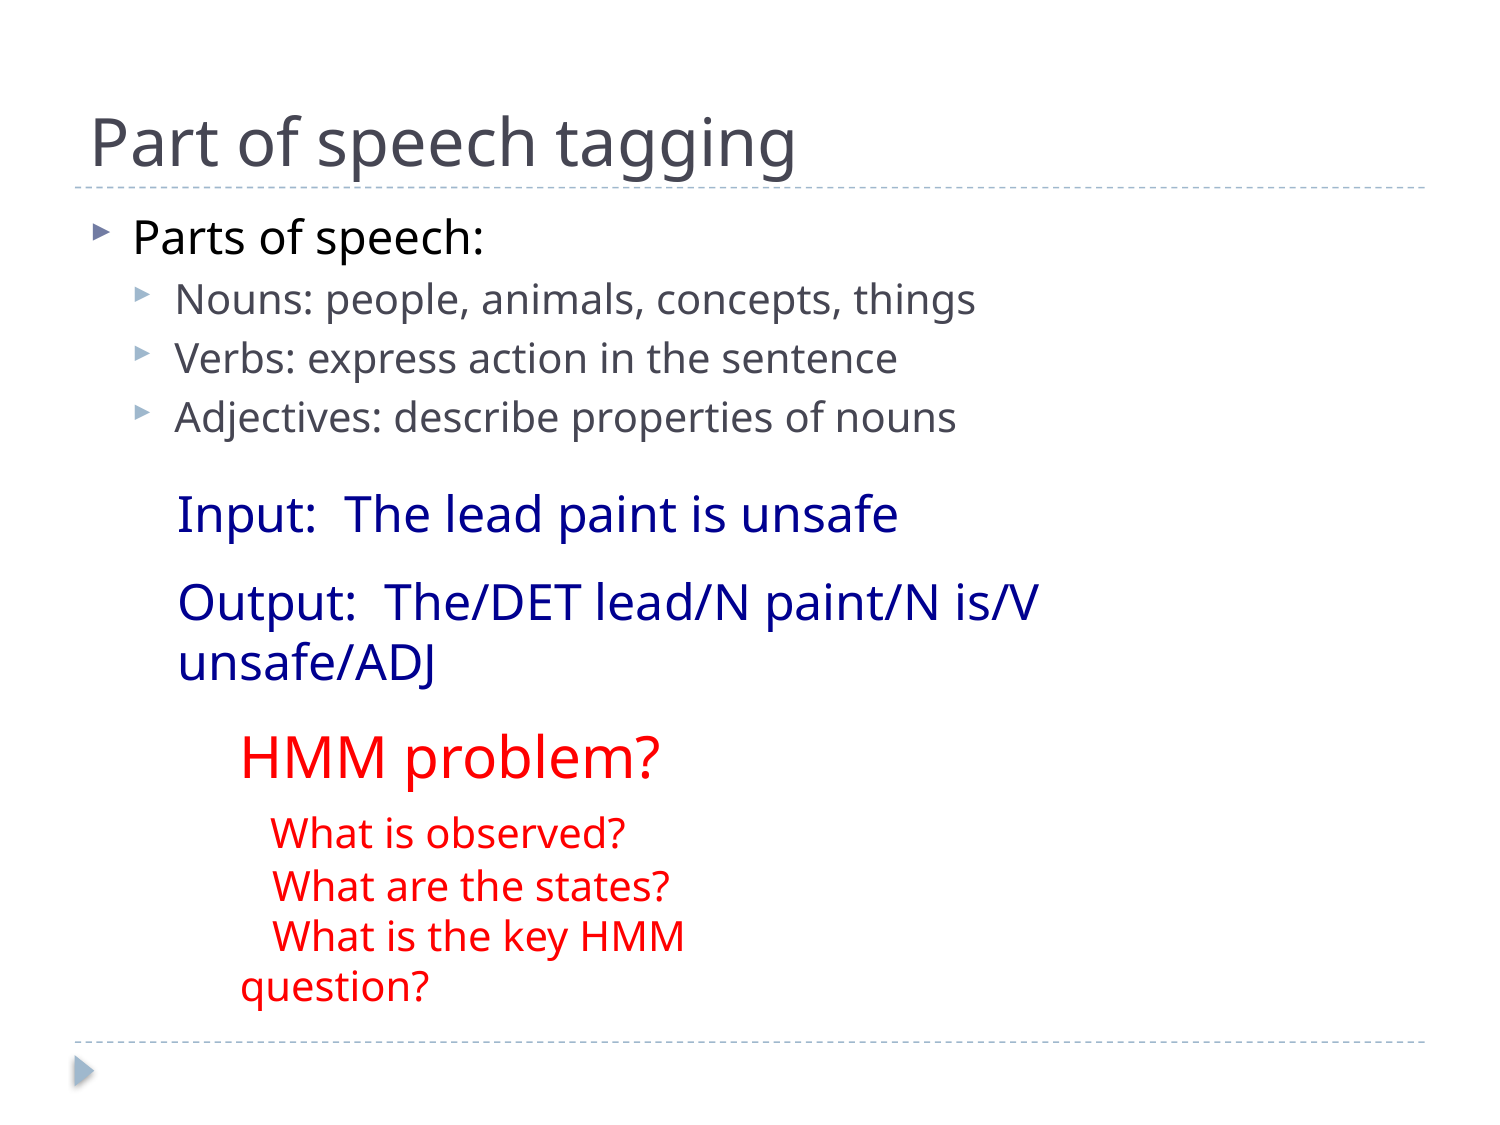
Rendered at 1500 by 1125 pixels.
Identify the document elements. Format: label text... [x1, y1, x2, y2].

text_box Input: The lead paint is unsafe [162, 474, 963, 550]
text_box HMM problem? What is observed? What are the states? What is the key HMM question? [225, 712, 872, 1018]
title Part of speech tagging [75, 24, 1425, 188]
text_box Output: The/DET lead/N paint/N is/V unsafe/ADJ [162, 563, 1300, 698]
list Parts of speech: Nouns: people, animals, concepts, things Verbs: express action in the sentence Adjectives: describe properties of nouns [75, 200, 1425, 450]
